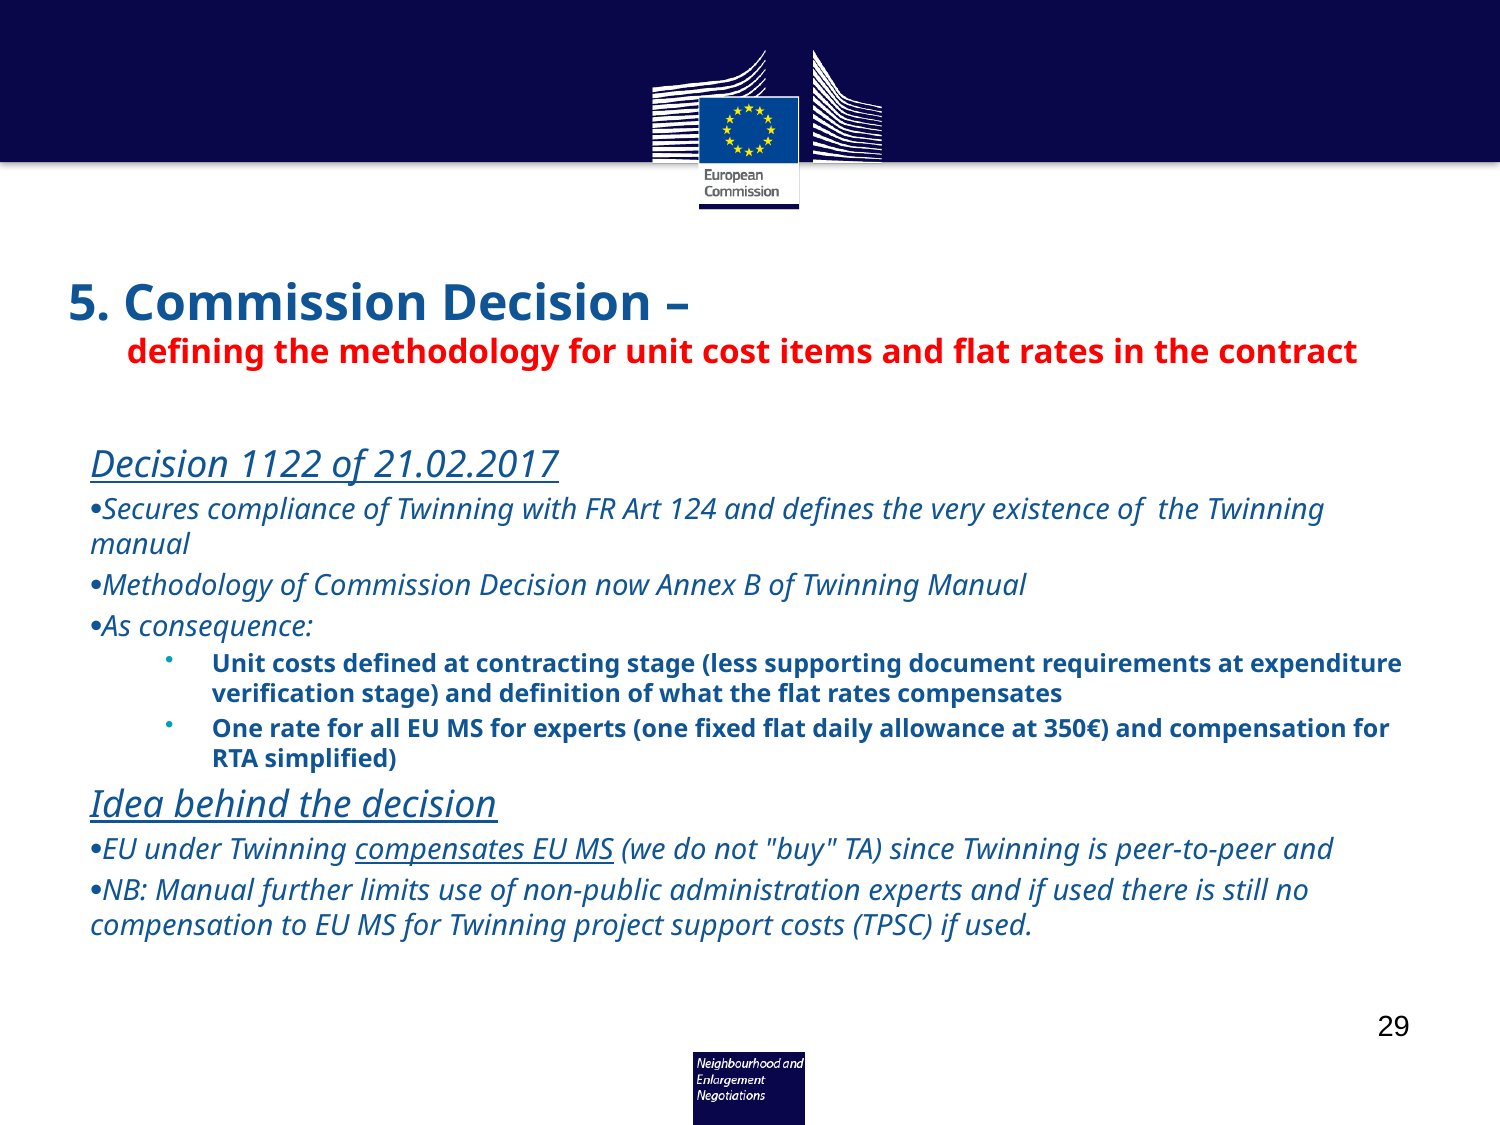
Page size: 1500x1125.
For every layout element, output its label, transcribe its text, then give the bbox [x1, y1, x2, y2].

slide_number 29 [1074, 999, 1426, 1078]
list Decision 1122 of 21.02.2017 Secures compliance of Twinning with FR Art 124 and defines the very existence of the Twinning manual Methodology of Commission Decision now Annex B of Twinning Manual As consequence: Unit costs defined at contracting stage (less supporting document requirements at expenditure verification stage) and definition of what the flat rates compensates One rate for all EU MS for experts (one fixed flat daily allowance at 350€) and compensation for RTA simplified) Idea behind the decision EU under Twinning compensates EU MS (we do not "buy" TA) since Twinning is peer-to-peer and NB: Manual further limits use of non-public administration experts and if used there is still no compensation to EU MS for Twinning project support costs (TPSC) if used. [74, 432, 1426, 1012]
picture [693, 1052, 805, 1125]
title 5. Commission Decision – defining the methodology for unit cost items and flat rates in the contract [52, 243, 1404, 398]
picture [615, 50, 882, 243]
